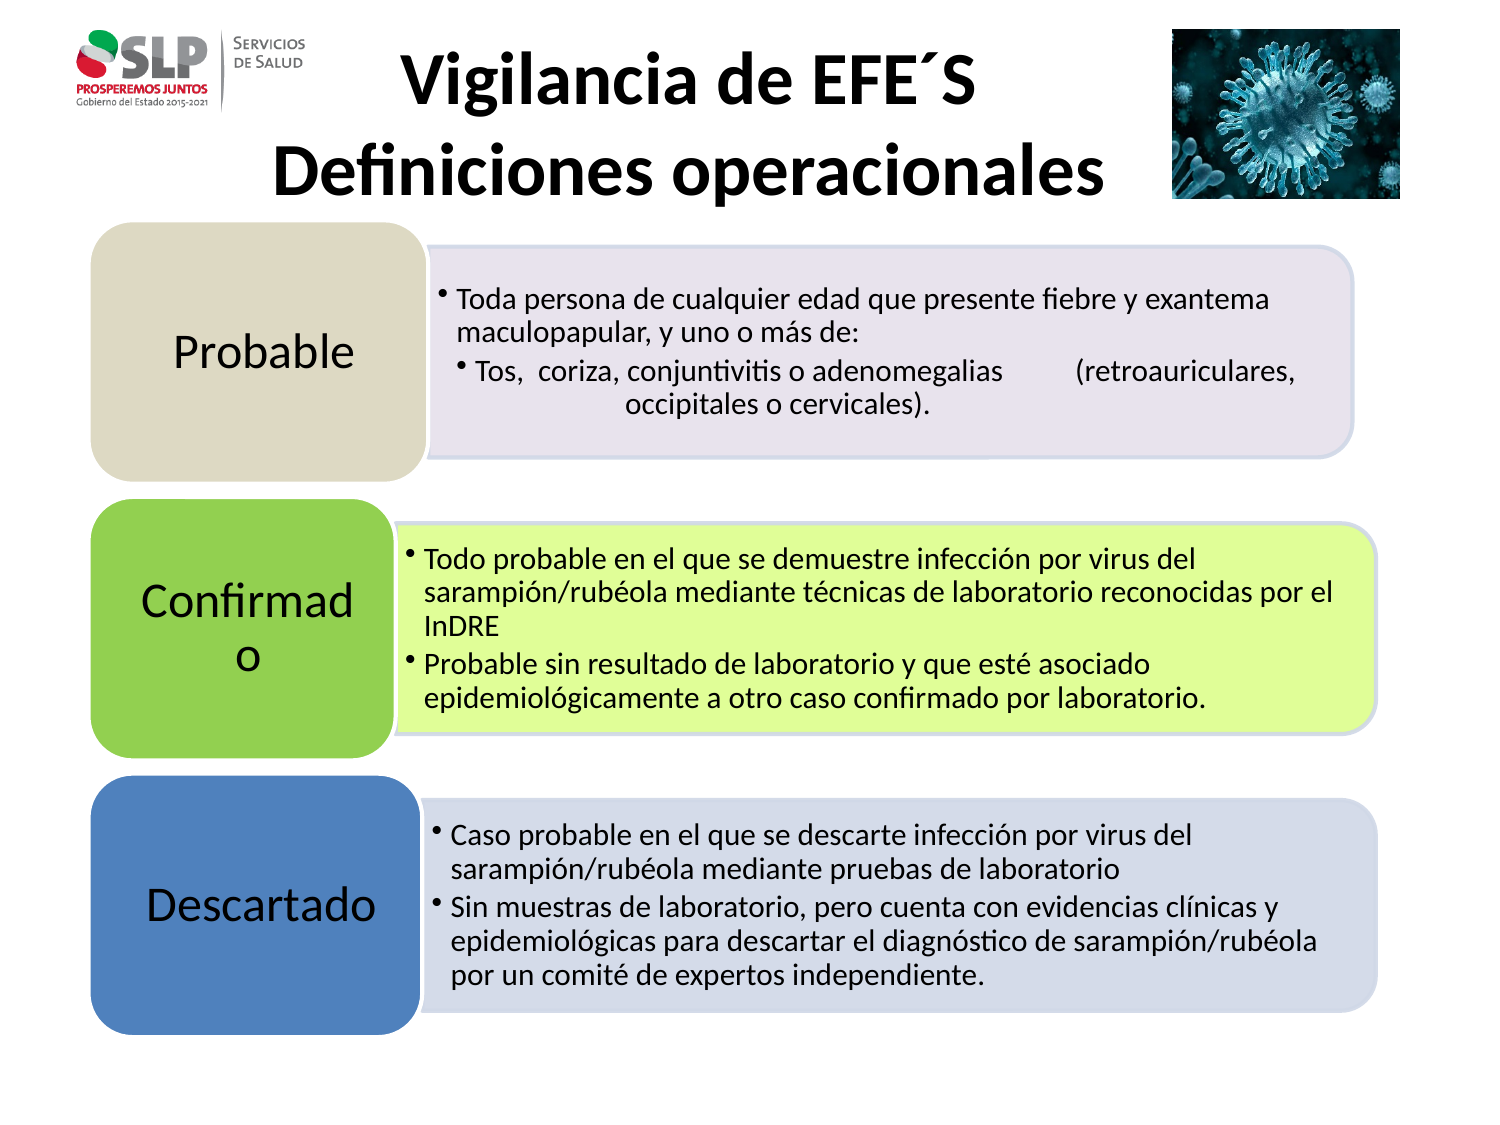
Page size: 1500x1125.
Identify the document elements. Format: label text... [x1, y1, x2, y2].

picture [1172, 29, 1400, 199]
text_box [88, 219, 1377, 1038]
title Vigilancia de EFE´S Definiciones operacionales [76, 66, 1167, 174]
picture [40, 6, 331, 119]
